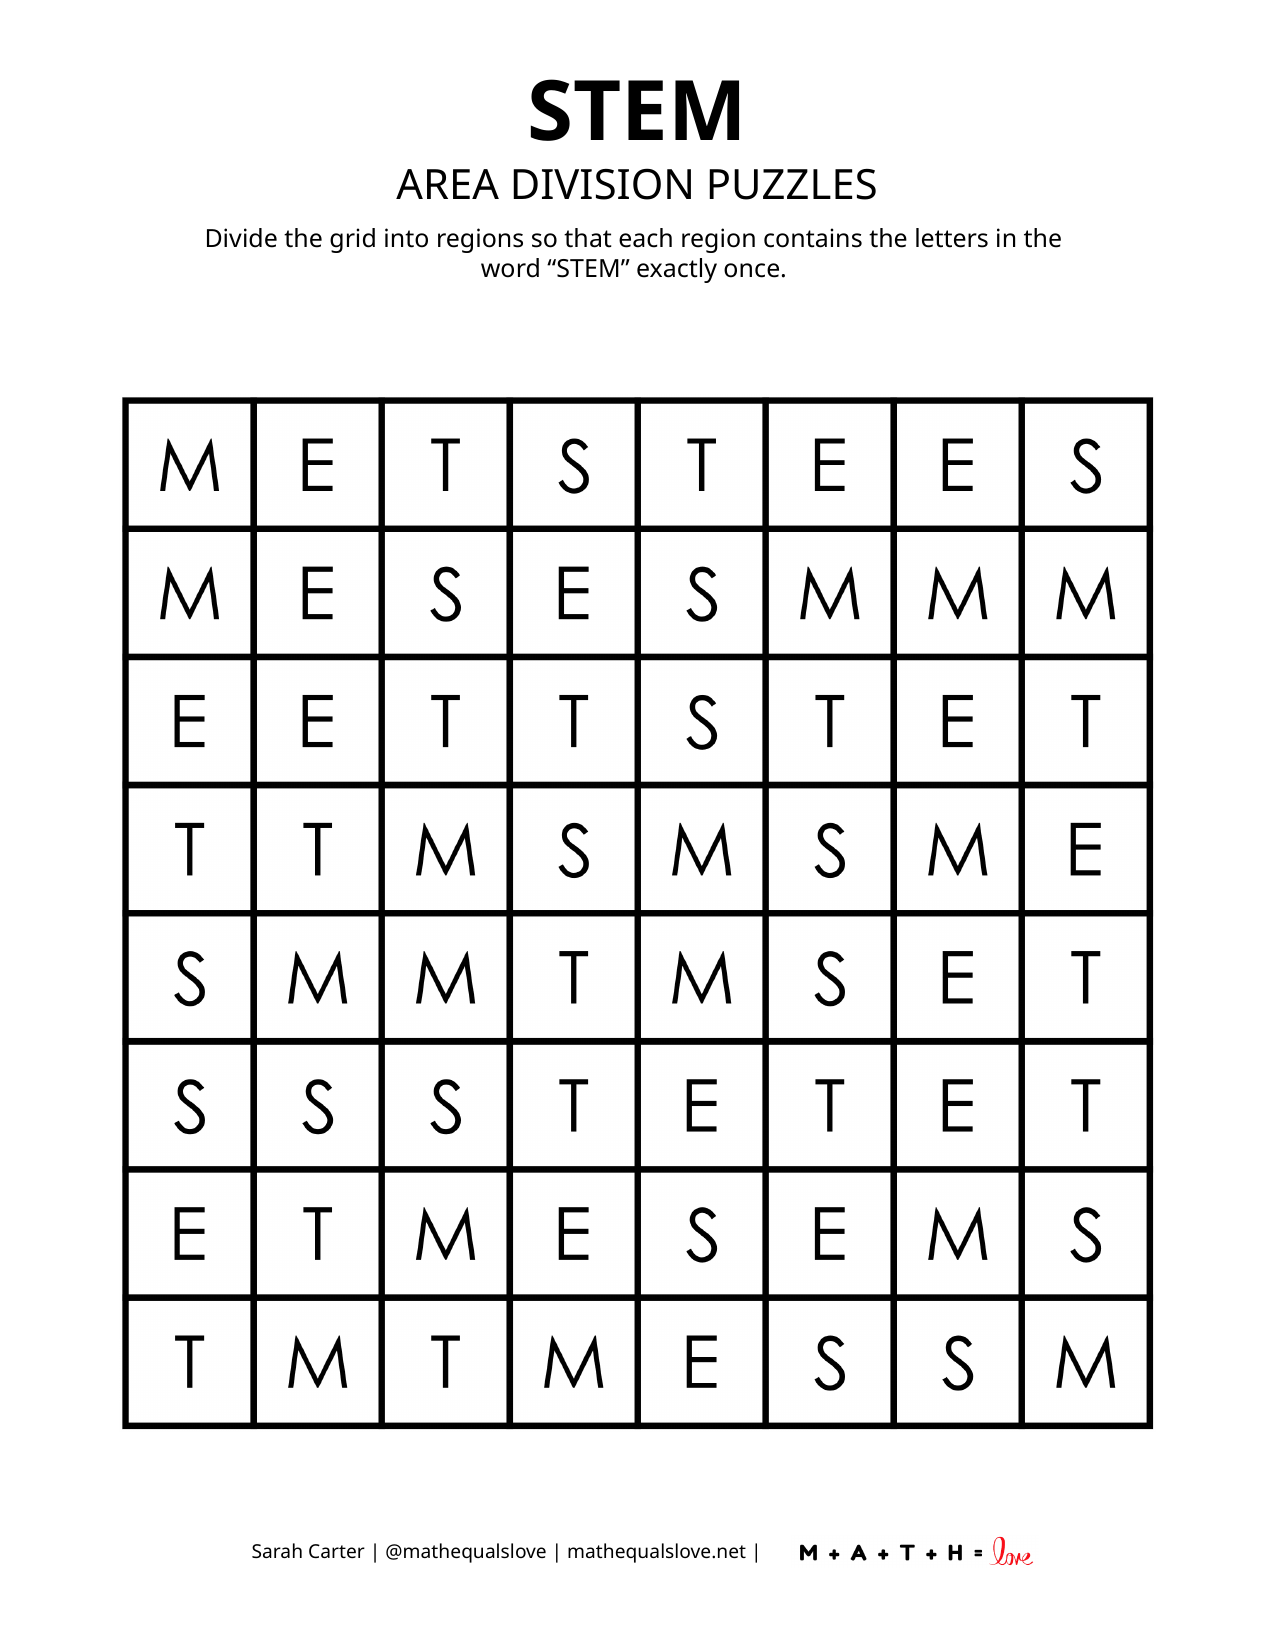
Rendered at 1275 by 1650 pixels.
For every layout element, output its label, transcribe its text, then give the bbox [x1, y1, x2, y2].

text_box Sarah Carter | @mathequalslove | mathequalslove.net | [236, 1532, 1071, 1570]
picture [118, 394, 1157, 1432]
text_box STEM AREA DIVISION PUZZLES [77, 50, 1198, 214]
text_box Divide the grid into regions so that each region contains the letters in the word “STEM” exactly once. [0, 214, 1275, 290]
picture [790, 1534, 1039, 1569]
